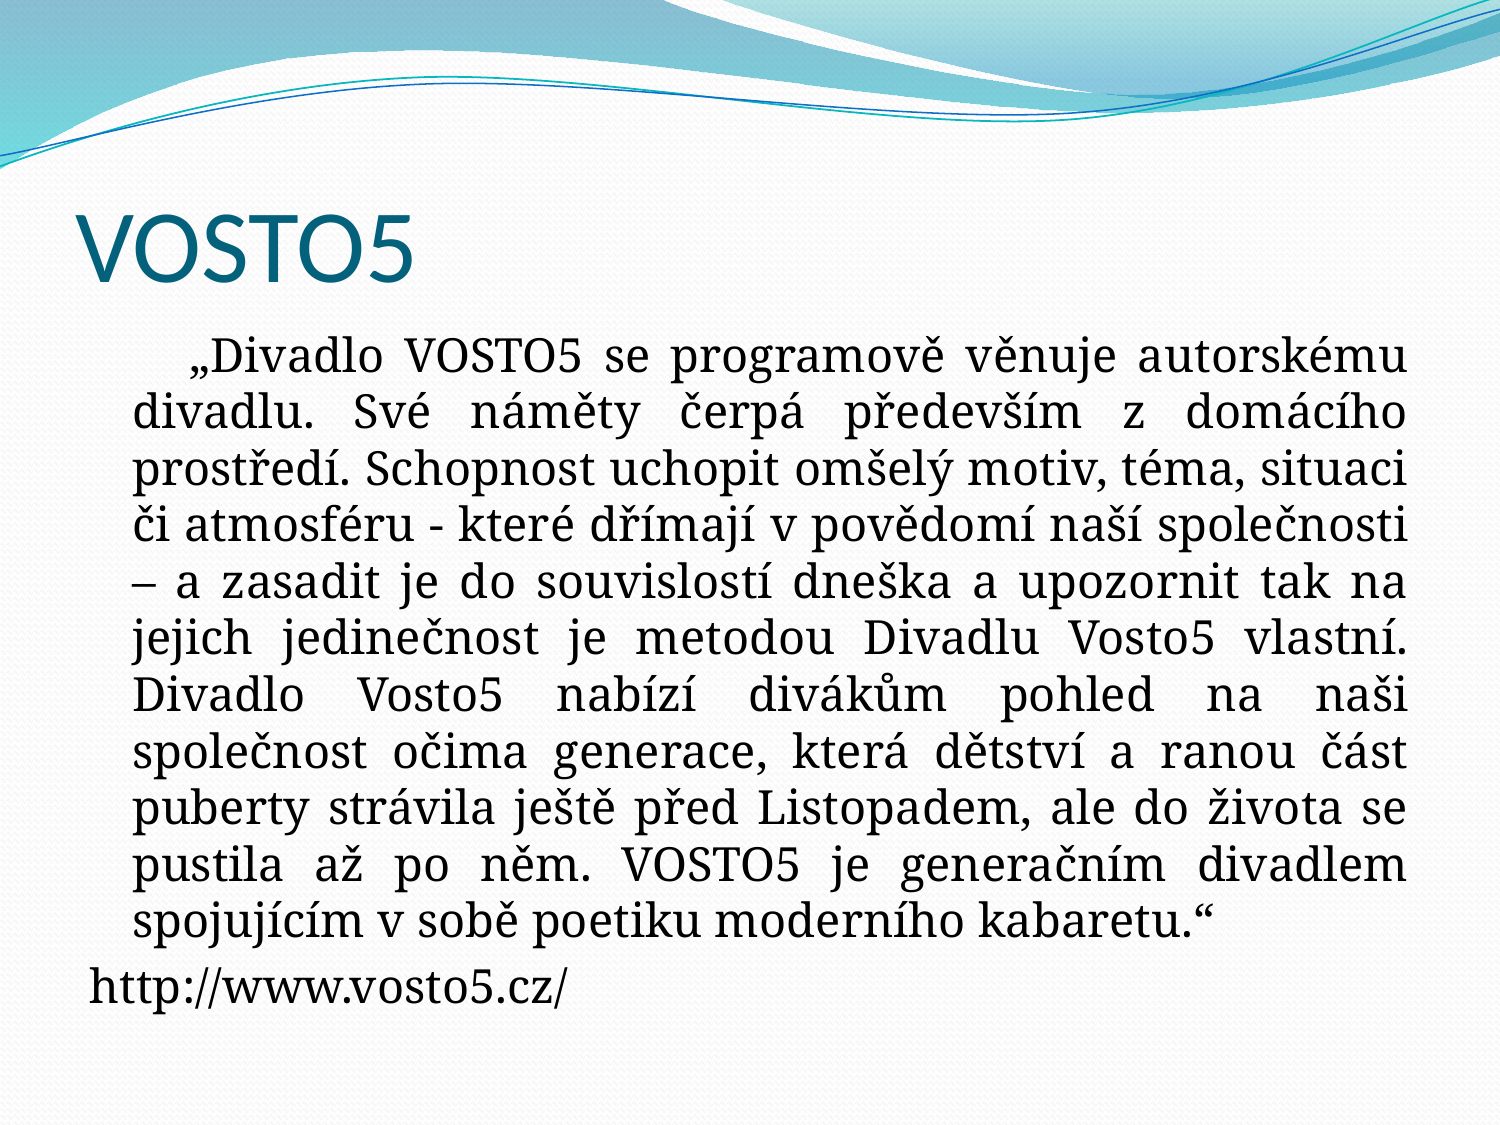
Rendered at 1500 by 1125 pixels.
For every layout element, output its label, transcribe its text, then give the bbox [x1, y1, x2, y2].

list „Divadlo VOSTO5 se programově věnuje autorskému divadlu. Své náměty čerpá především z domácího prostředí. Schopnost uchopit omšelý motiv, téma, situaci či atmosféru - které dřímají v povědomí naší společnosti – a zasadit je do souvislostí dneška a upozornit tak na jejich jedinečnost je metodou Divadlu Vosto5 vlastní. Divadlo Vosto5 nabízí divákům pohled na naši společnost očima generace, která dětství a ranou část puberty strávila ještě před Listopadem, ale do života se pustila až po něm. VOSTO5 je generačním divadlem spojujícím v sobě poetiku moderního kabaretu.“ http://www.vosto5.cz/ [75, 317, 1425, 1038]
title VOSTO5 [75, 115, 1425, 303]
